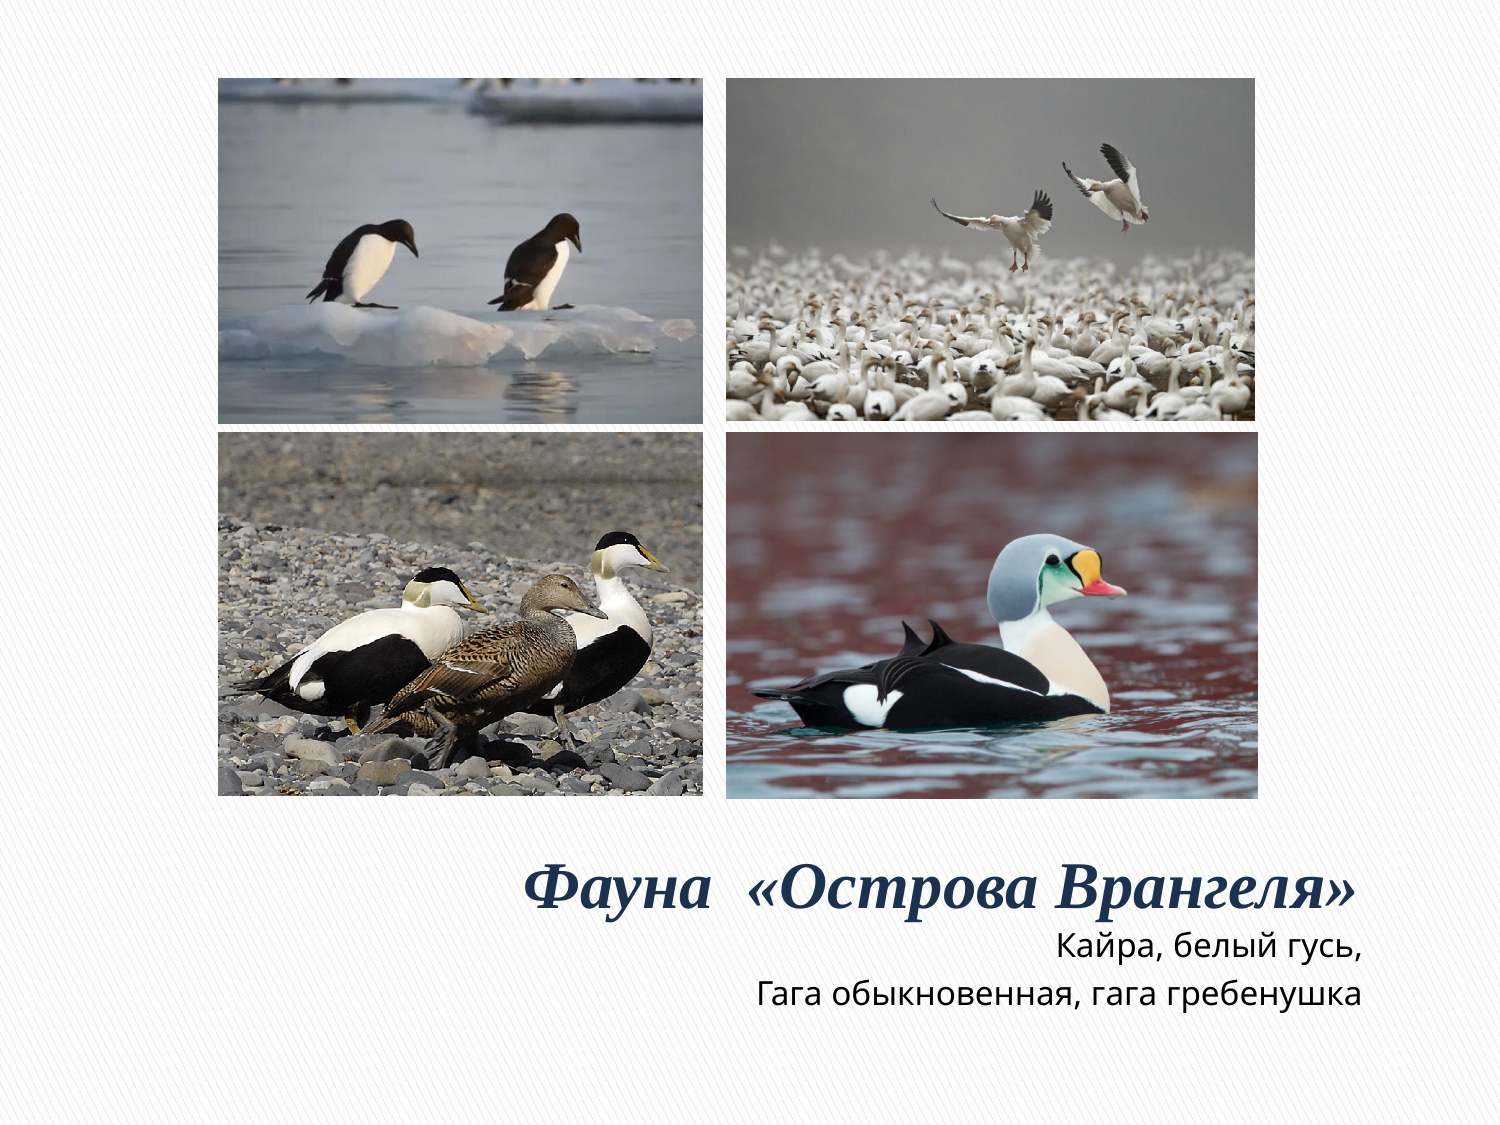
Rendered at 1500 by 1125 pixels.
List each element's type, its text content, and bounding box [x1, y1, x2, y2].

picture [726, 432, 1259, 799]
title Фауна «Острова Врангеля» [147, 834, 1375, 910]
list Кайра, белый гусь, Гага обыкновенная, гага гребенушка [726, 916, 1379, 1067]
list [218, 77, 703, 424]
picture [726, 77, 1256, 421]
picture [218, 432, 703, 797]
